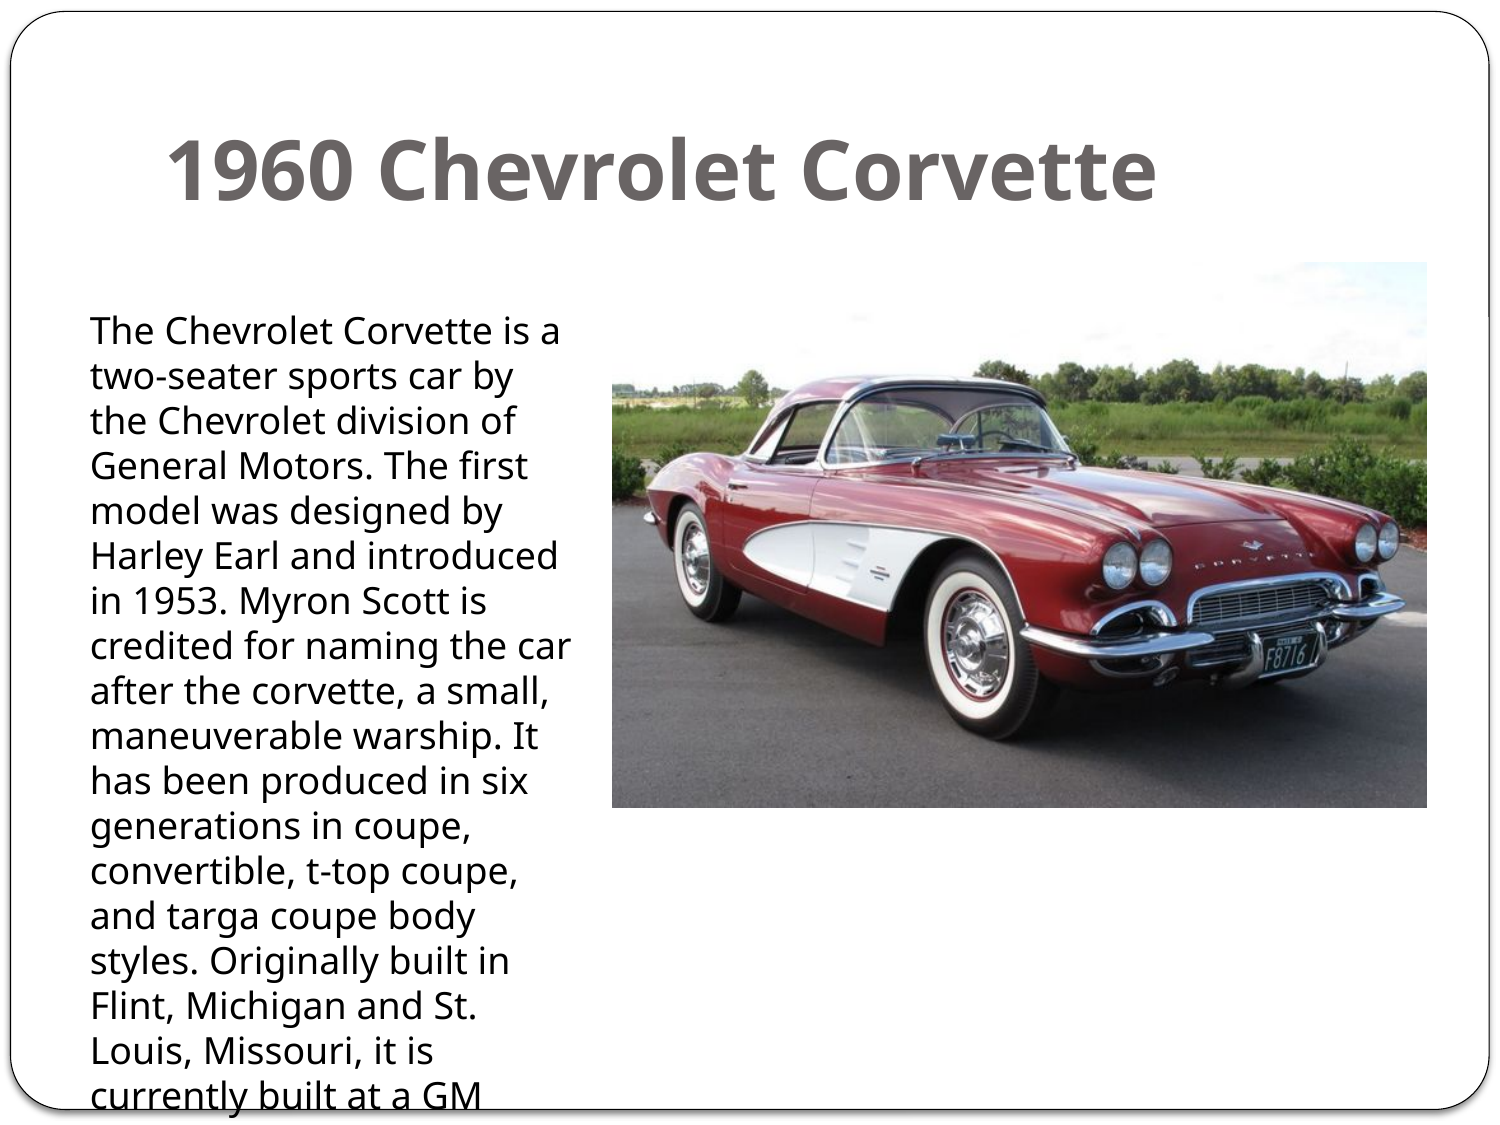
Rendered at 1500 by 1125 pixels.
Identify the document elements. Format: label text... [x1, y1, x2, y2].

picture [612, 262, 1427, 808]
list The Chevrolet Corvette is a two-seater sports car by the Chevrolet division of General Motors. The first model was designed by Harley Earl and introduced in 1953. Myron Scott is credited for naming the car after the corvette, a small, maneuverable warship. It has been produced in six generations in coupe, convertible, t-top coupe, and targa coupe body styles. Originally built in Flint, Michigan and St. Louis, Missouri, it is currently built at a GM assembly plant in Bowling Green, Kentucky. [75, 299, 588, 1038]
title 1960 Chevrolet Corvette [150, 44, 1425, 233]
